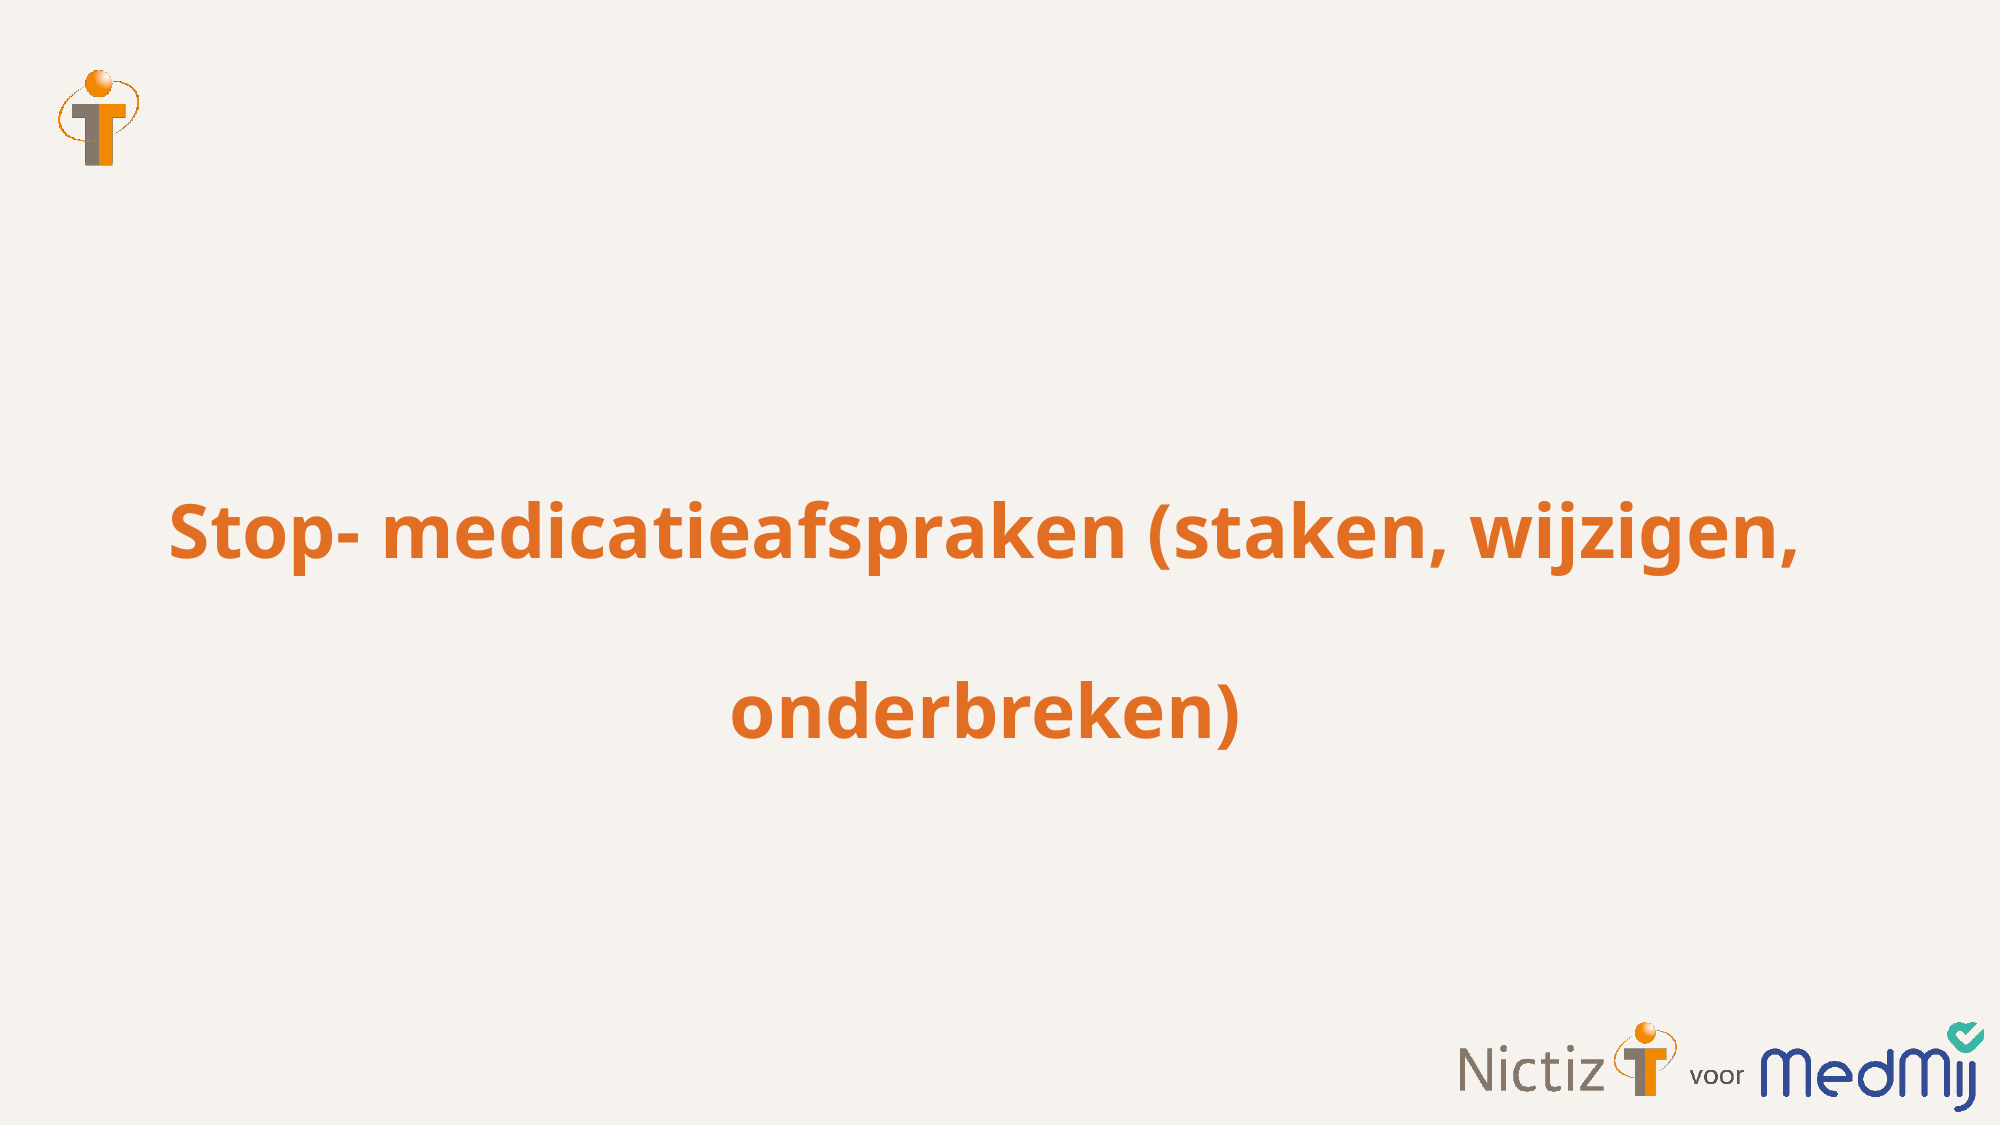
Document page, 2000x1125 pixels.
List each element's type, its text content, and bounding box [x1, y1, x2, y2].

title Stop- medicatieafspraken (staken, wijzigen, onderbreken) [127, 386, 1844, 848]
picture [1457, 1019, 1988, 1113]
picture [50, 66, 151, 187]
